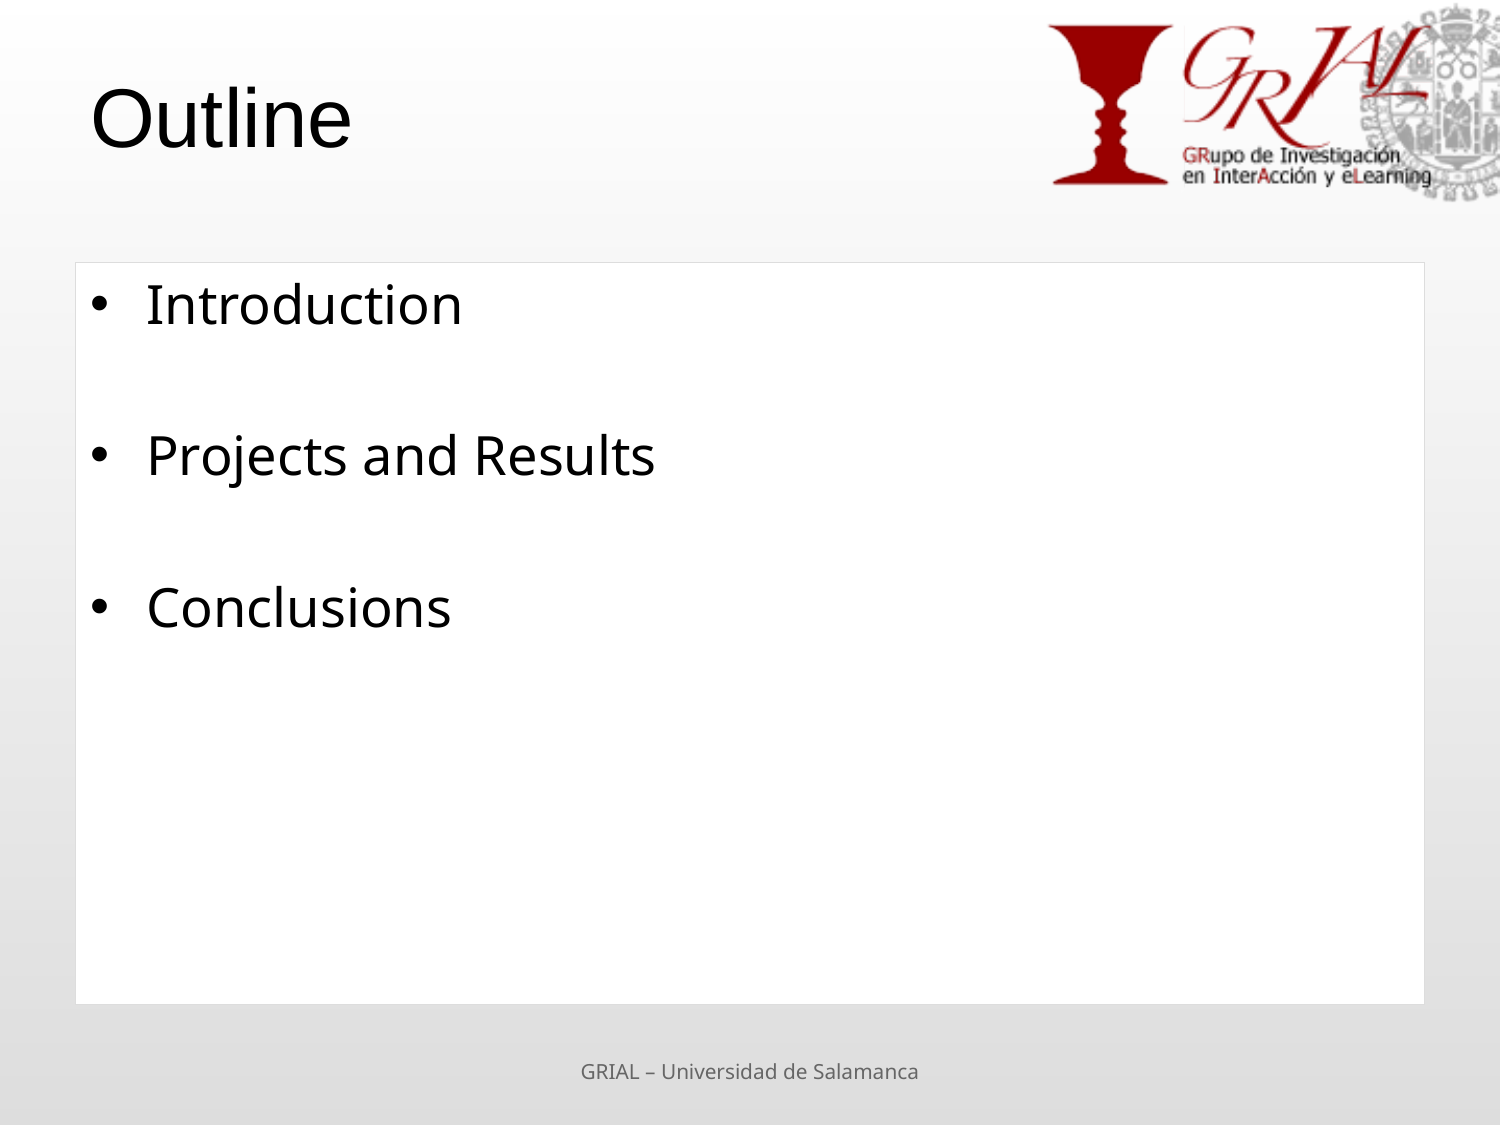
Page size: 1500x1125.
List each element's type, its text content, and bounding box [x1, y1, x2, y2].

list Introduction Projects and Results Conclusions [75, 262, 1425, 1005]
picture [1039, 0, 1500, 209]
footer GRIAL – Universidad de Salamanca [512, 1042, 988, 1103]
title Outline [75, 20, 1040, 209]
